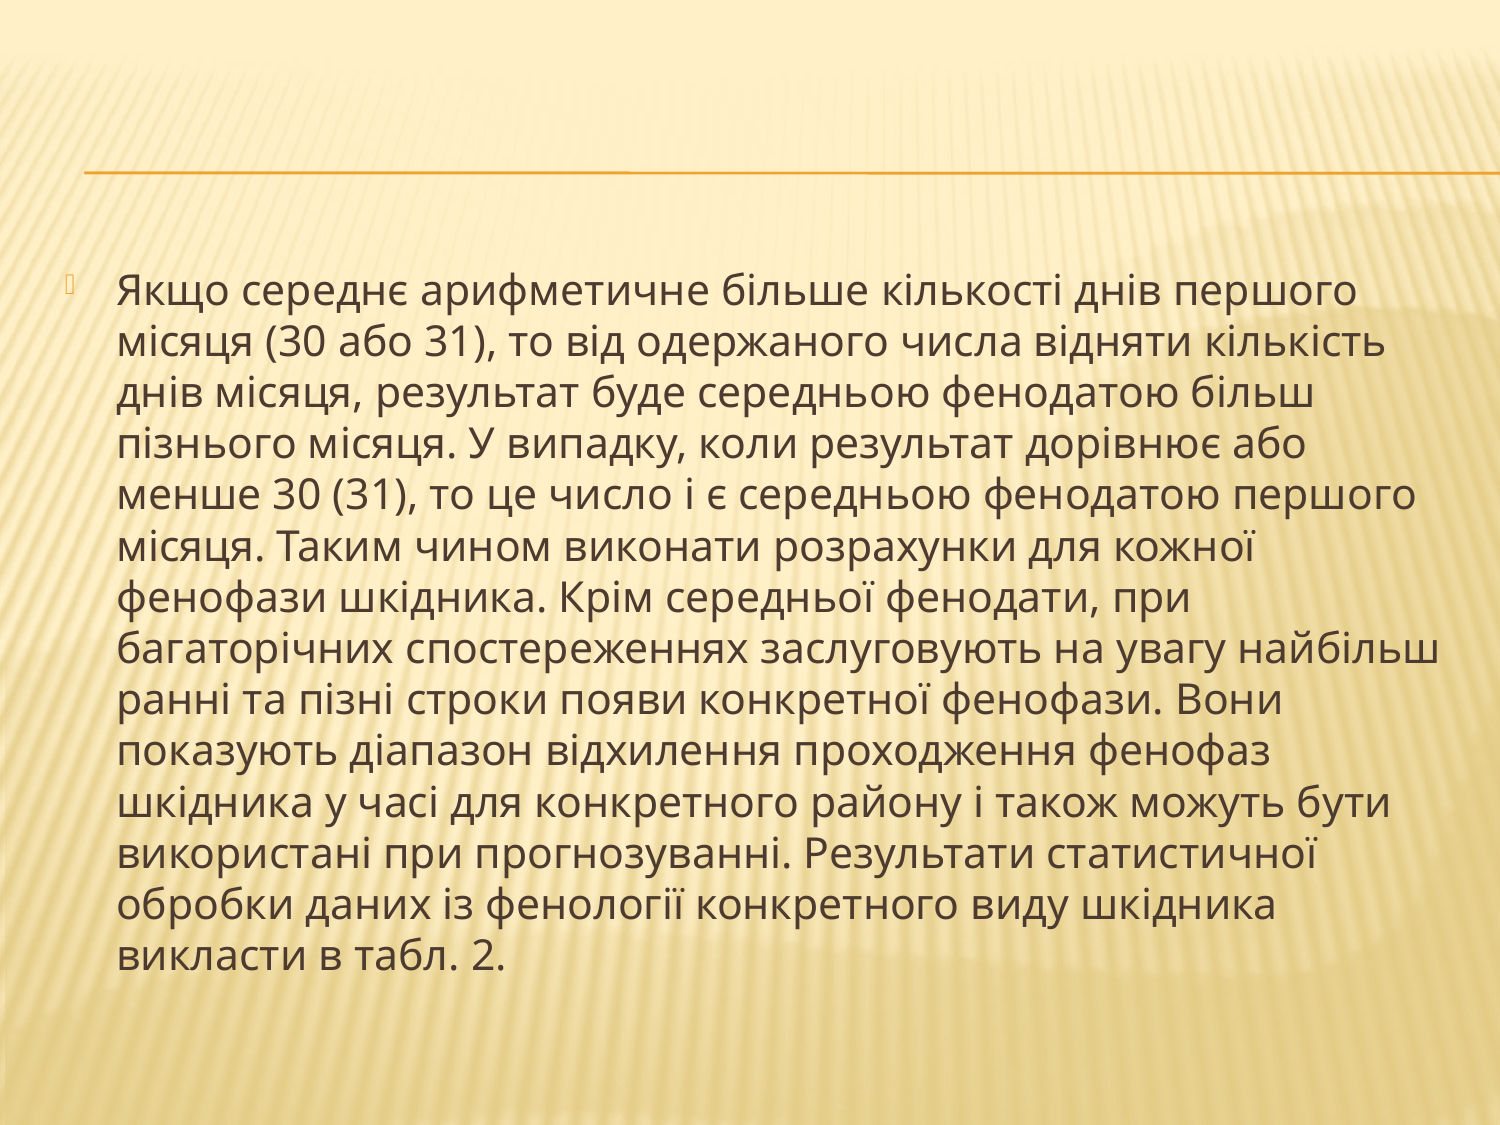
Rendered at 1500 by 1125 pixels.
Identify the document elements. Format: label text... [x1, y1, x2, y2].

list Якщо середнє арифметичне більше кількості днів першого місяця (30 або 31), то від одержаного числа відняти кількість днів місяця, результат буде середньою фенодатою більш пізнього місяця. У випадку, коли результат дорівнює або менше 30 (31), то це число і є середньою фенодатою першого місяця. Таким чином виконати розрахунки для кожної фенофази шкідника. Крім середньої фенодати, при багаторічних спостереженнях заслуговують на увагу найбільш ранні та пізні строки появи конкретної фенофази. Вони показують діапазон відхилення проходження фенофаз шкідника у часі для конкретного району і також можуть бути використані при прогнозуванні. Результати статистичної обробки даних із фенології конкретного виду шкідника викласти в табл. 2. [50, 254, 1475, 998]
